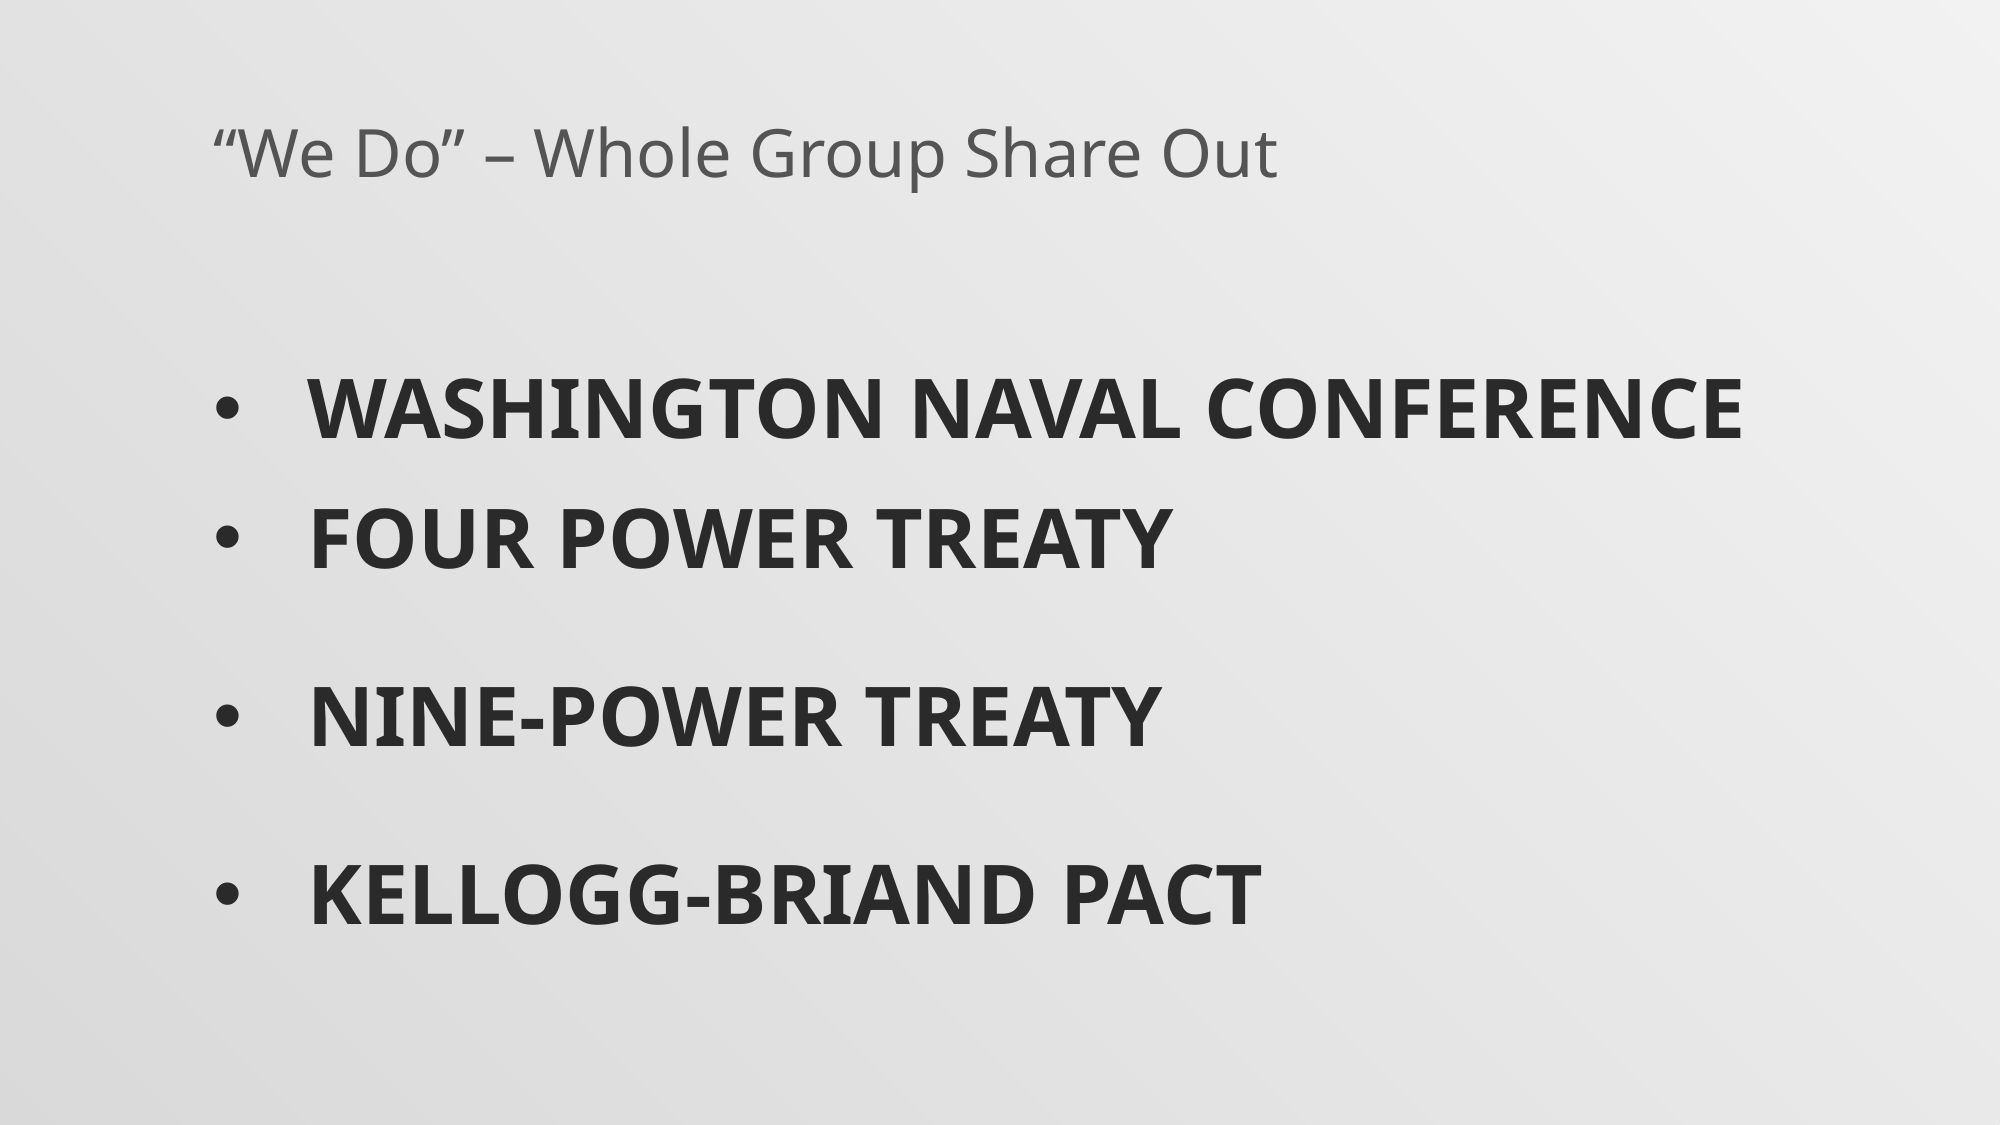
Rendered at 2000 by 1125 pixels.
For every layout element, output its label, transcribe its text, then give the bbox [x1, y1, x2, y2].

title Washington Naval Conference Four Power Treaty Nine-Power Treaty Kellogg-Briand Pact [198, 350, 1850, 950]
list “We Do” – Whole Group Share Out [199, 112, 1488, 300]
